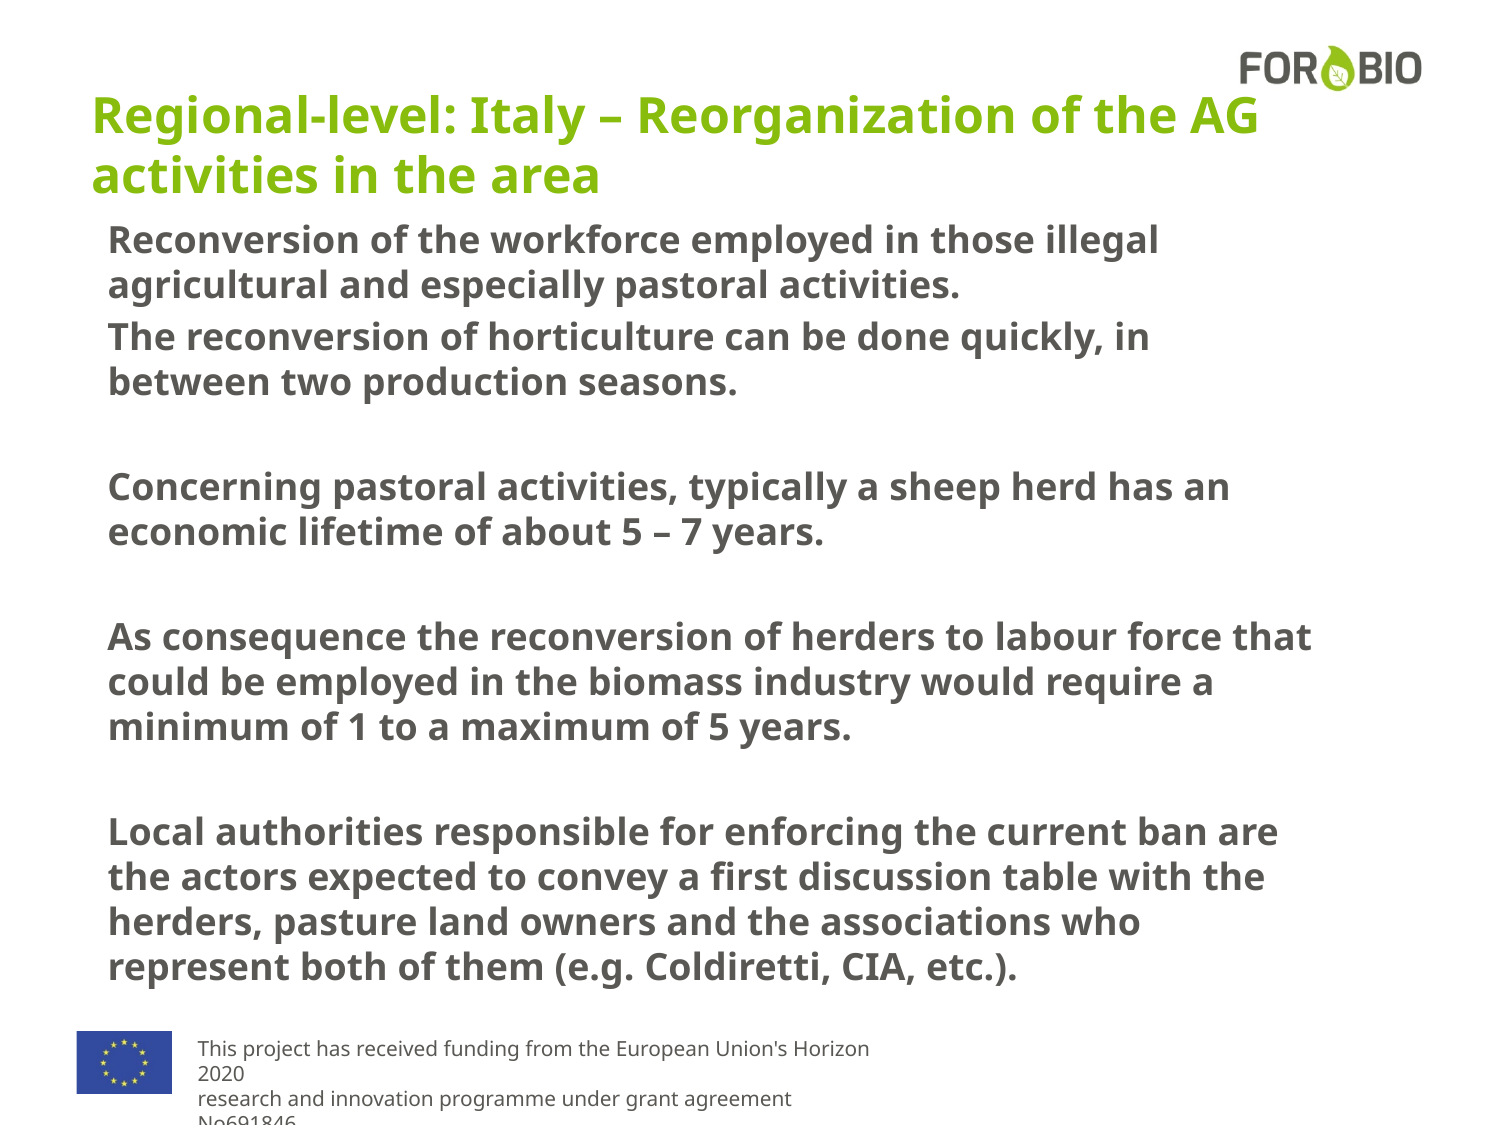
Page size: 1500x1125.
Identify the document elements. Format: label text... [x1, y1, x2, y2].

title Regional-level: Italy – Reorganization of the AG activities in the area [76, 30, 1294, 256]
picture [76, 1031, 172, 1094]
list Reconversion of the workforce employed in those illegal agricultural and especially pastoral activities. The reconversion of horticulture can be done quickly, in between two production seasons. Concerning pastoral activities, typically a sheep herd has an economic lifetime of about 5 – 7 years. As consequence the reconversion of herders to labour force that could be employed in the biomass industry would require a minimum of 1 to a maximum of 5 years. Local authorities responsible for enforcing the current ban are the actors expected to convey a first discussion table with the herders, pasture land owners and the associations who represent both of them (e.g. Coldiretti, CIA, etc.). [92, 208, 1333, 929]
picture [1187, 23, 1473, 114]
